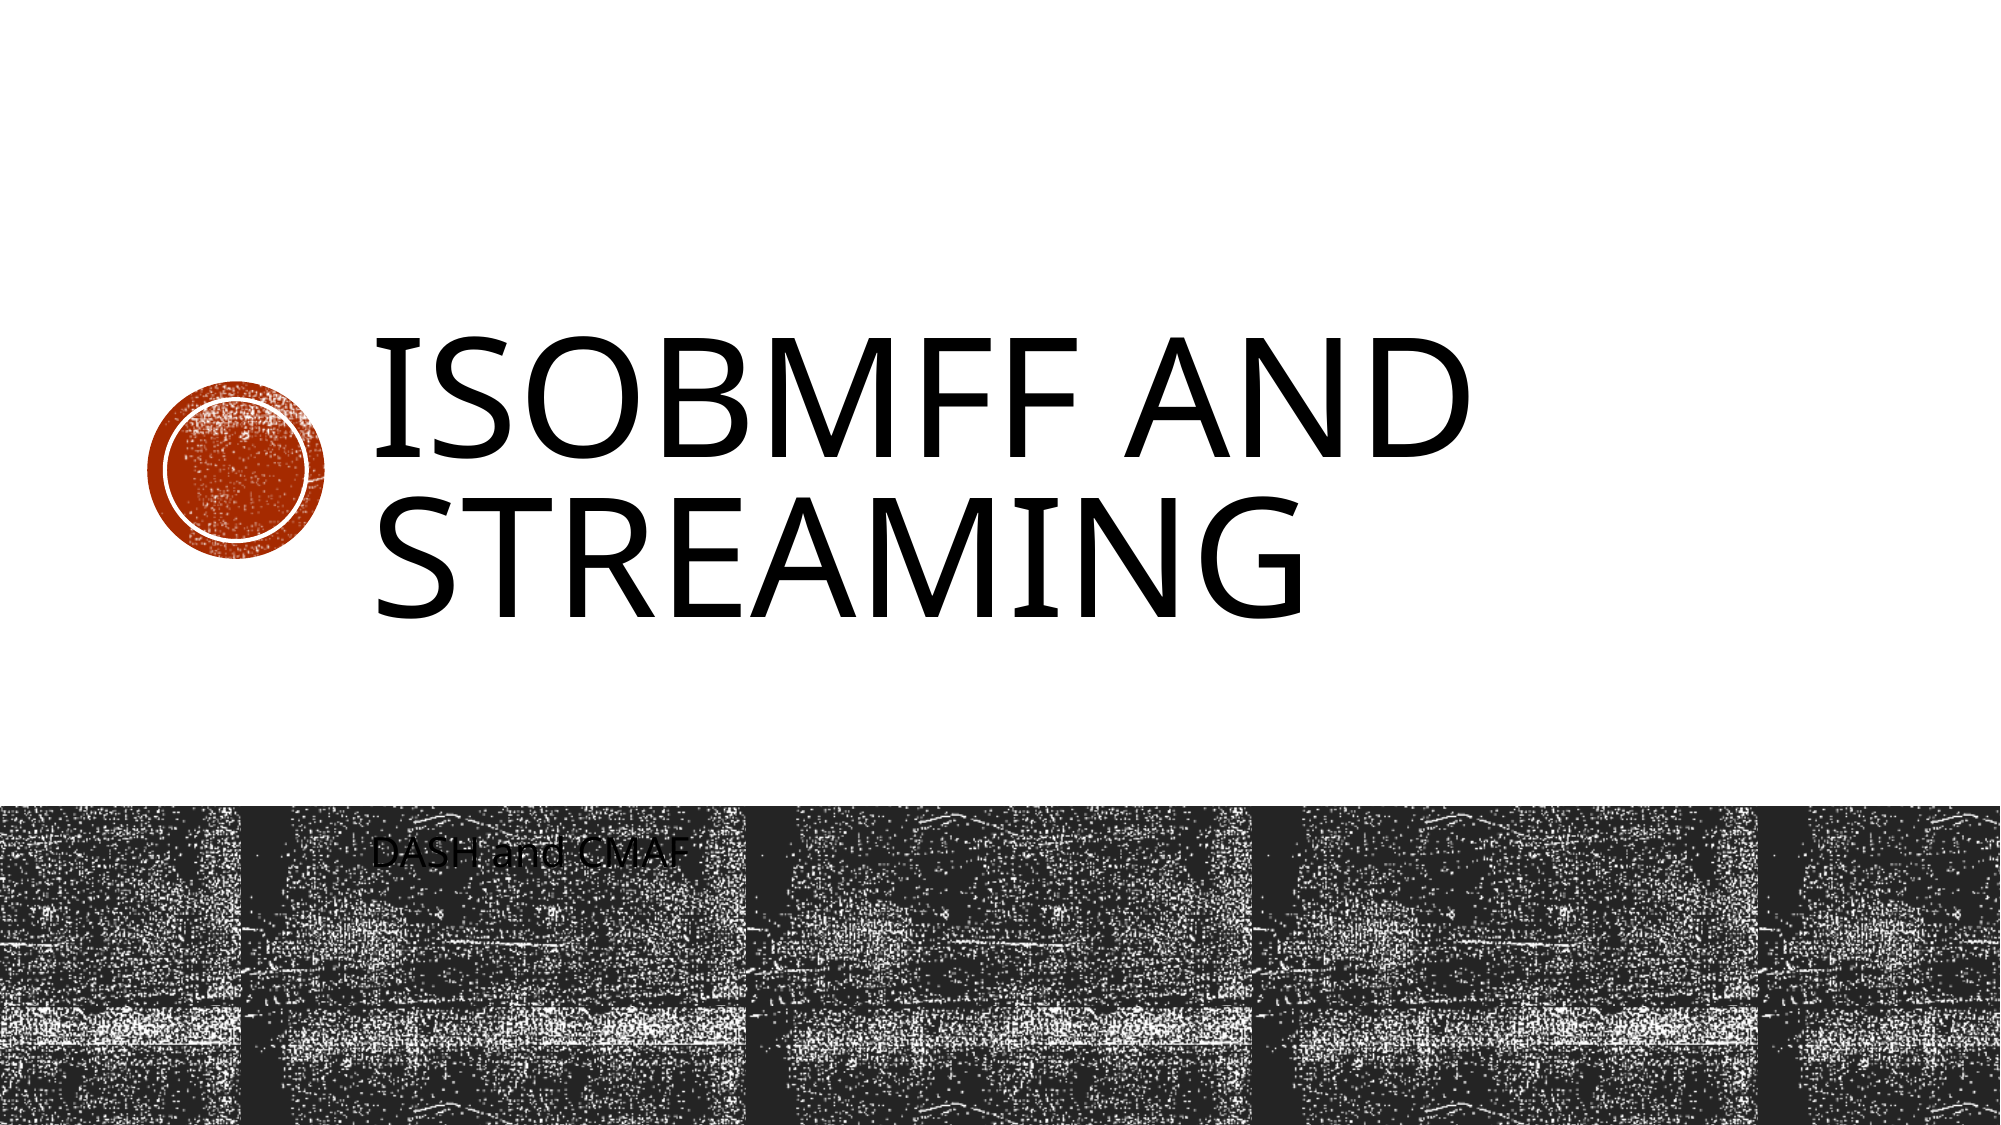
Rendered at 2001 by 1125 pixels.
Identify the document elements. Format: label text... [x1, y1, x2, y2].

list DASH and CMAF [355, 823, 1841, 999]
title ISOBMFF and Streaming [355, 201, 1878, 779]
